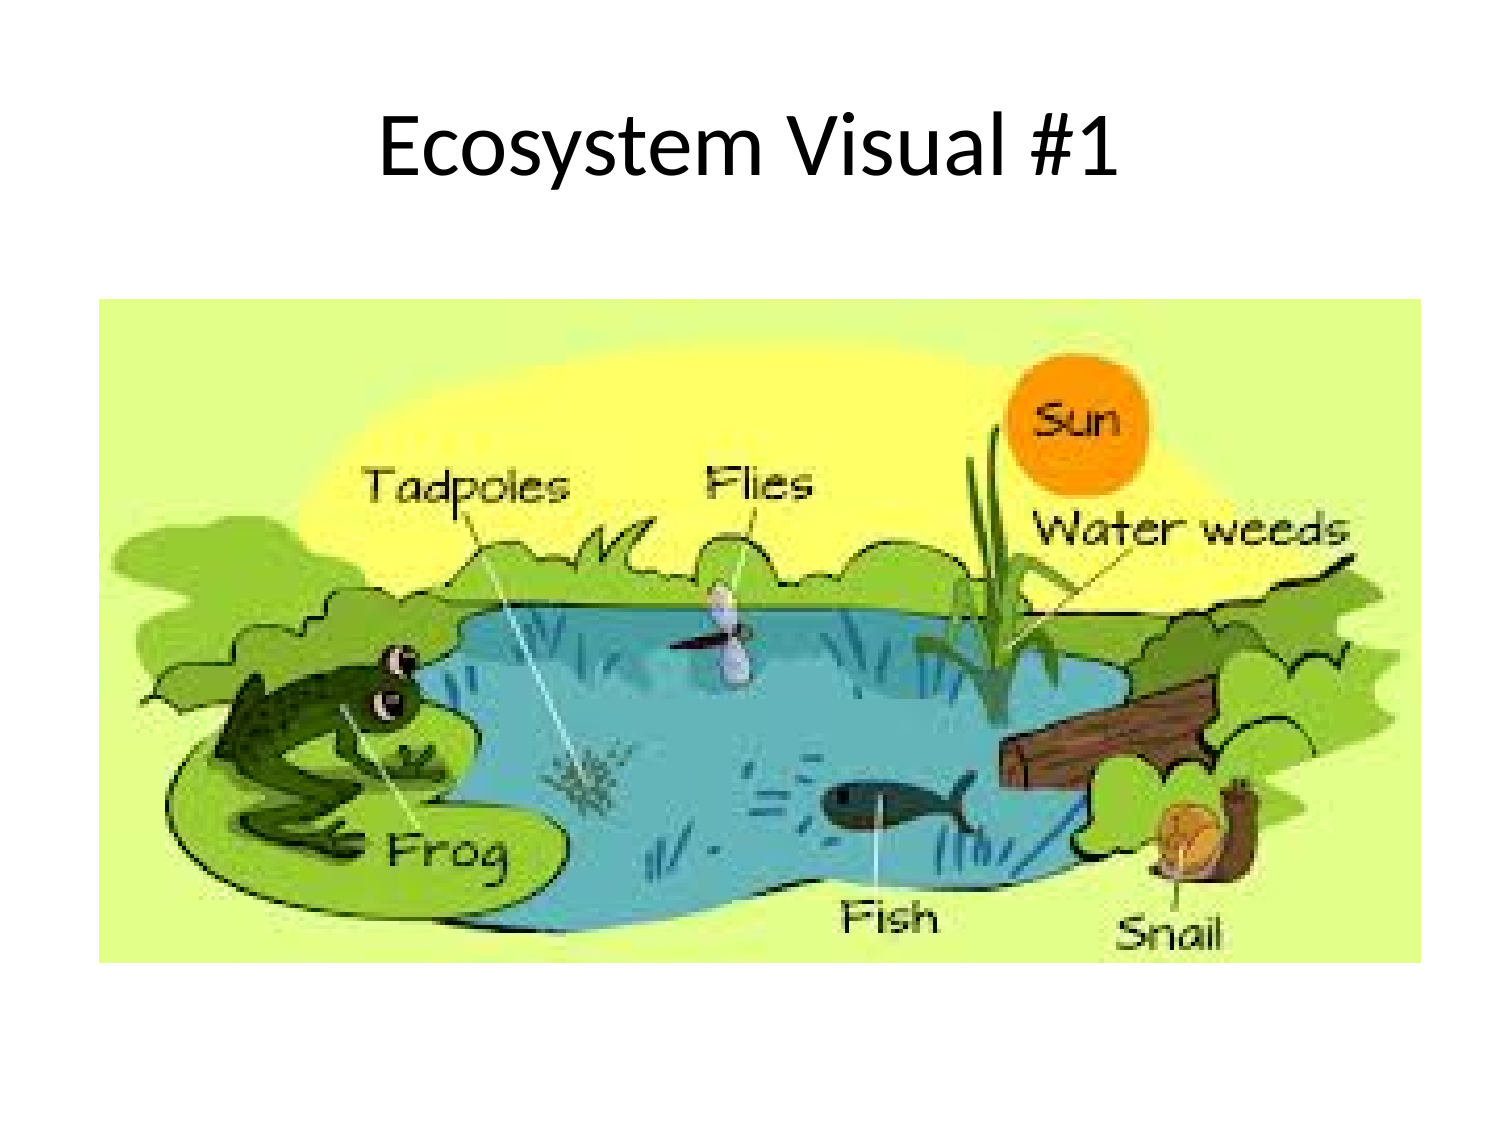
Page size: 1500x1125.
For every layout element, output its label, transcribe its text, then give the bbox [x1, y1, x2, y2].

title Ecosystem Visual #1 [74, 44, 1426, 233]
picture [99, 299, 1421, 963]
